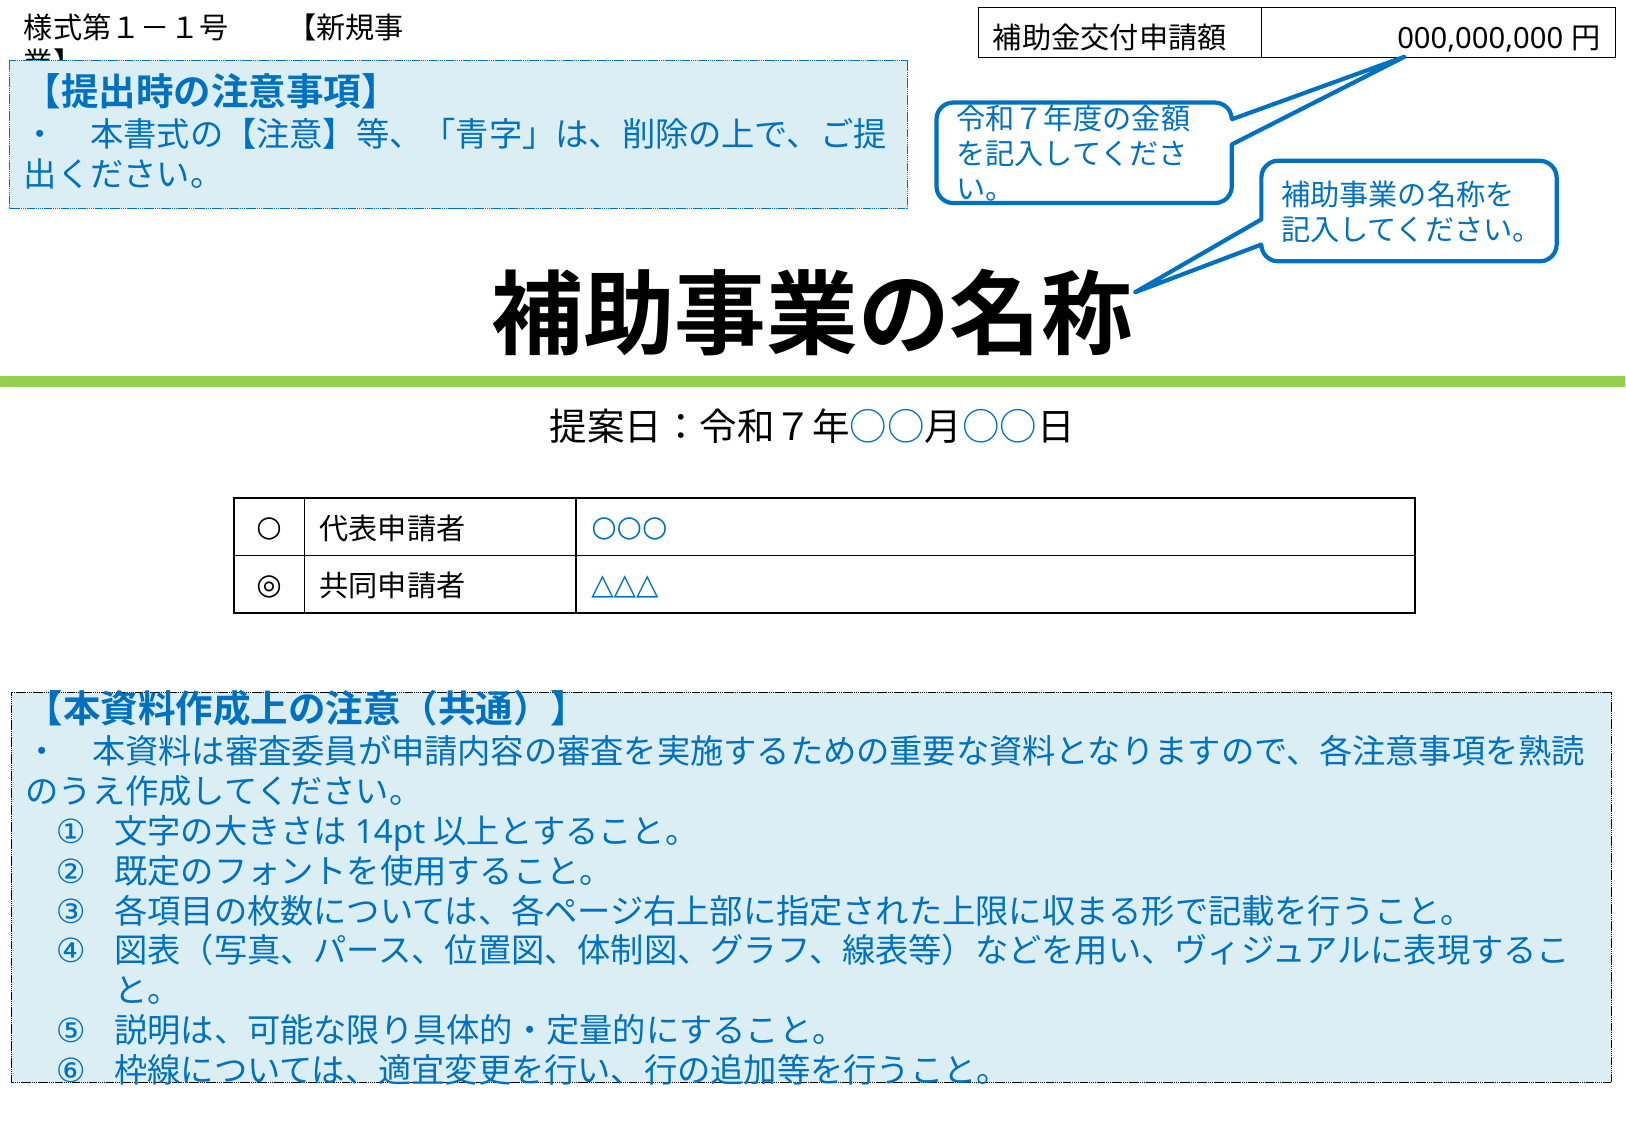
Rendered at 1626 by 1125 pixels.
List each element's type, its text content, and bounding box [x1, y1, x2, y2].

table_header ○ [235, 499, 304, 555]
text_box 【本資料作成上の注意（共通）】 ・ 本資料は審査委員が申請内容の審査を実施するための重要な資料となりますので、各注意事項を熟読のうえ作成してください。 文字の大きさは14pt以上とすること。 既定のフォントを使用すること。 各項目の枚数については、各ページ右上部に指定された上限に収まる形で記載を行うこと。 図表（写真、パース、位置図、体制図、グラフ、線表等）などを用い、ヴィジュアルに表現すること。 説明は、可能な限り具体的・定量的にすること。 枠線については、適宜変更を行い、行の追加等を行うこと。 [11, 692, 1612, 1083]
table_header ○○○ [577, 499, 1414, 555]
table_cell 共同申請者 [305, 556, 575, 612]
text_box 提案日：令和７年○○月○○日 [499, 395, 1126, 456]
title 補助事業の名称 [121, 248, 1504, 386]
text_box 令和７年度の金額を記入してください。 [934, 54, 1407, 206]
text_box 補助事業の名称を記入してください。 [1133, 158, 1559, 295]
table_header 000,000,000円 [1262, 8, 1615, 57]
text_box 様式第１－１号 【新規事業】 [9, 2, 435, 60]
table_cell ◎ [235, 556, 304, 612]
text_box 【提出時の注意事項】 ・ 本書式の【注意】等、「青字」は、削除の上で、ご提出ください。 [9, 60, 907, 208]
table_header 補助金交付申請額 [979, 8, 1261, 57]
table_cell △△△ [577, 556, 1414, 612]
table_header 代表申請者 [305, 499, 575, 555]
